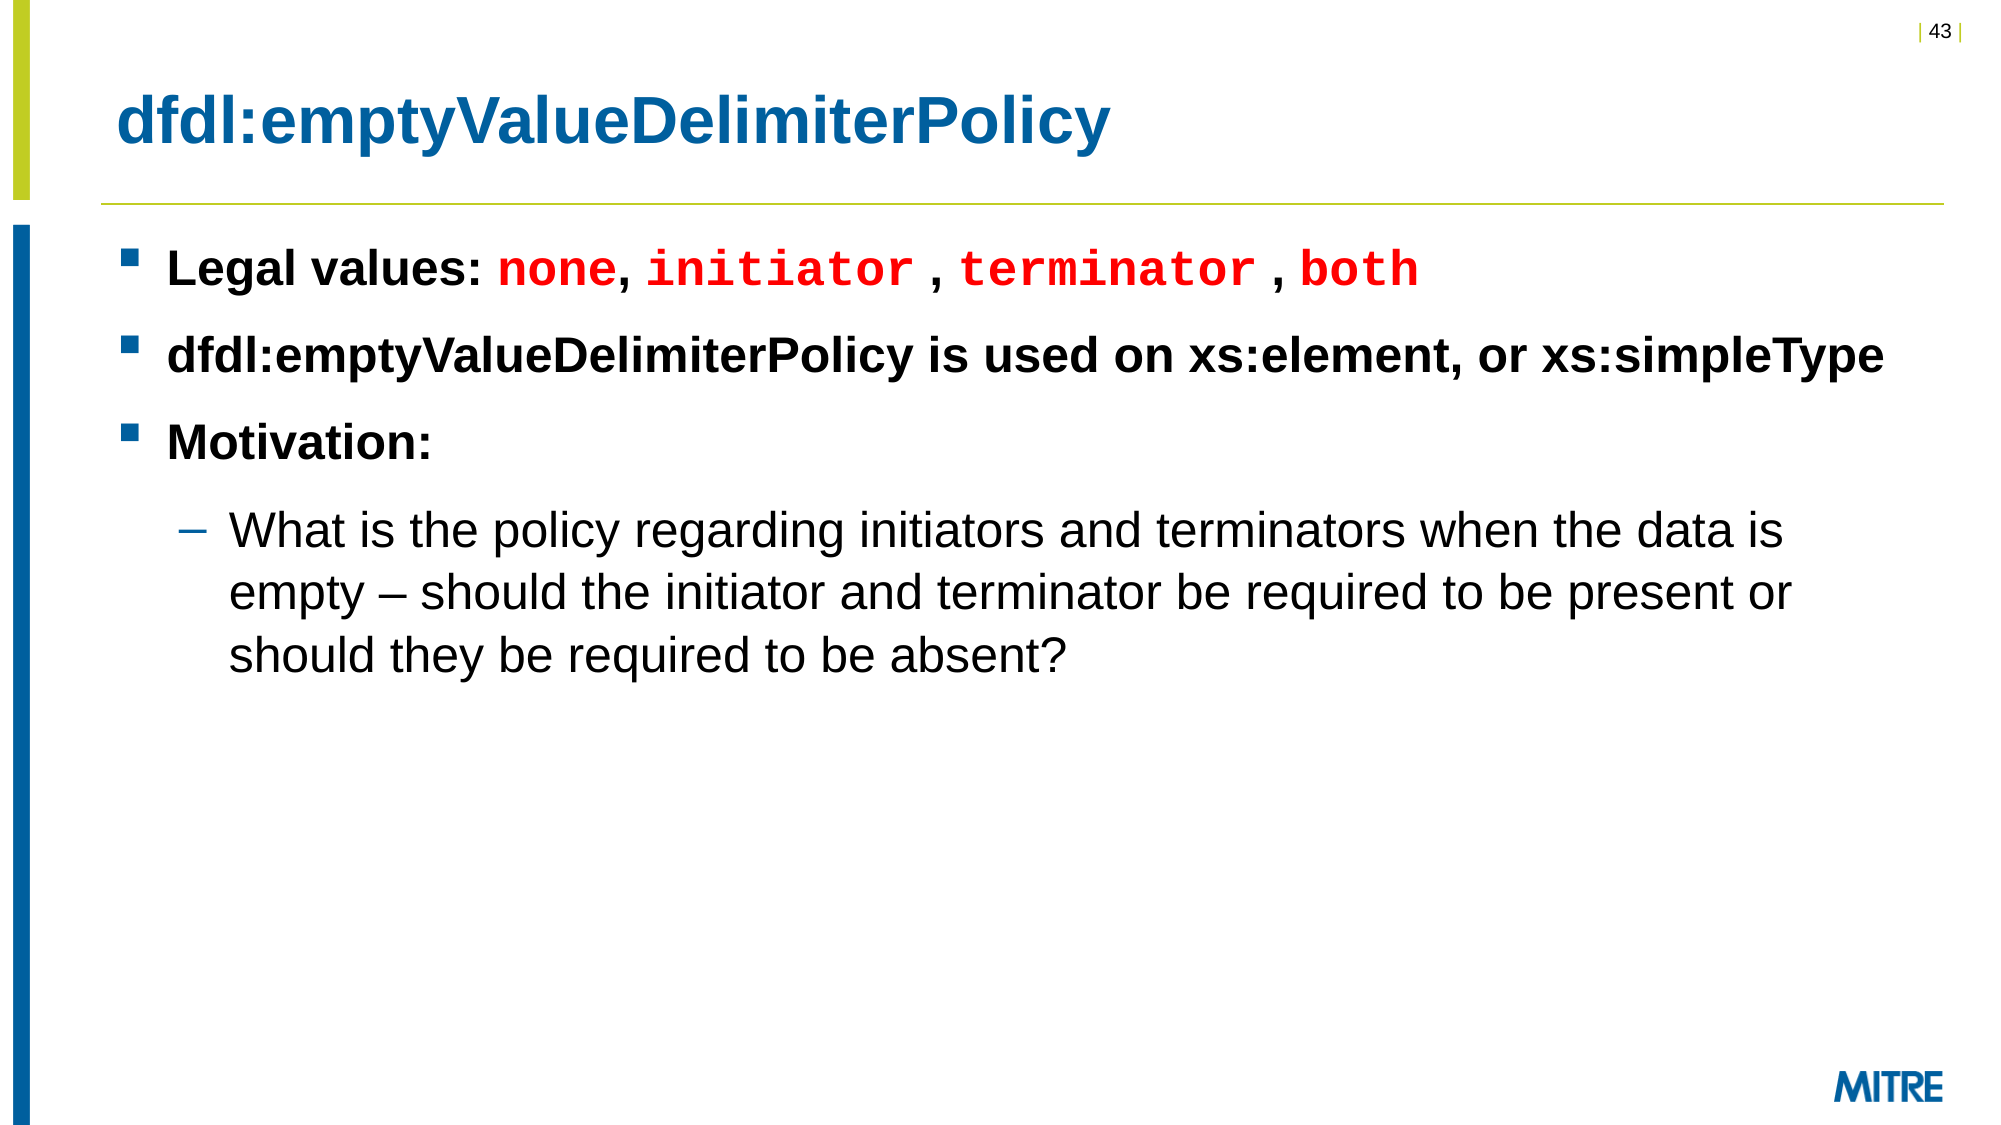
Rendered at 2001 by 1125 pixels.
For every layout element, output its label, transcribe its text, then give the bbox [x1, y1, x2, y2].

list Legal values: none, initiator , terminator , both dfdl:emptyValueDelimiterPolicy is used on xs:element, or xs:simpleType Motivation: What is the policy regarding initiators and terminators when the data is empty – should the initiator and terminator be required to be present or should they be required to be absent? [101, 224, 1945, 1012]
title dfdl:emptyValueDelimiterPolicy [101, 60, 1945, 184]
picture [1834, 1068, 1945, 1109]
